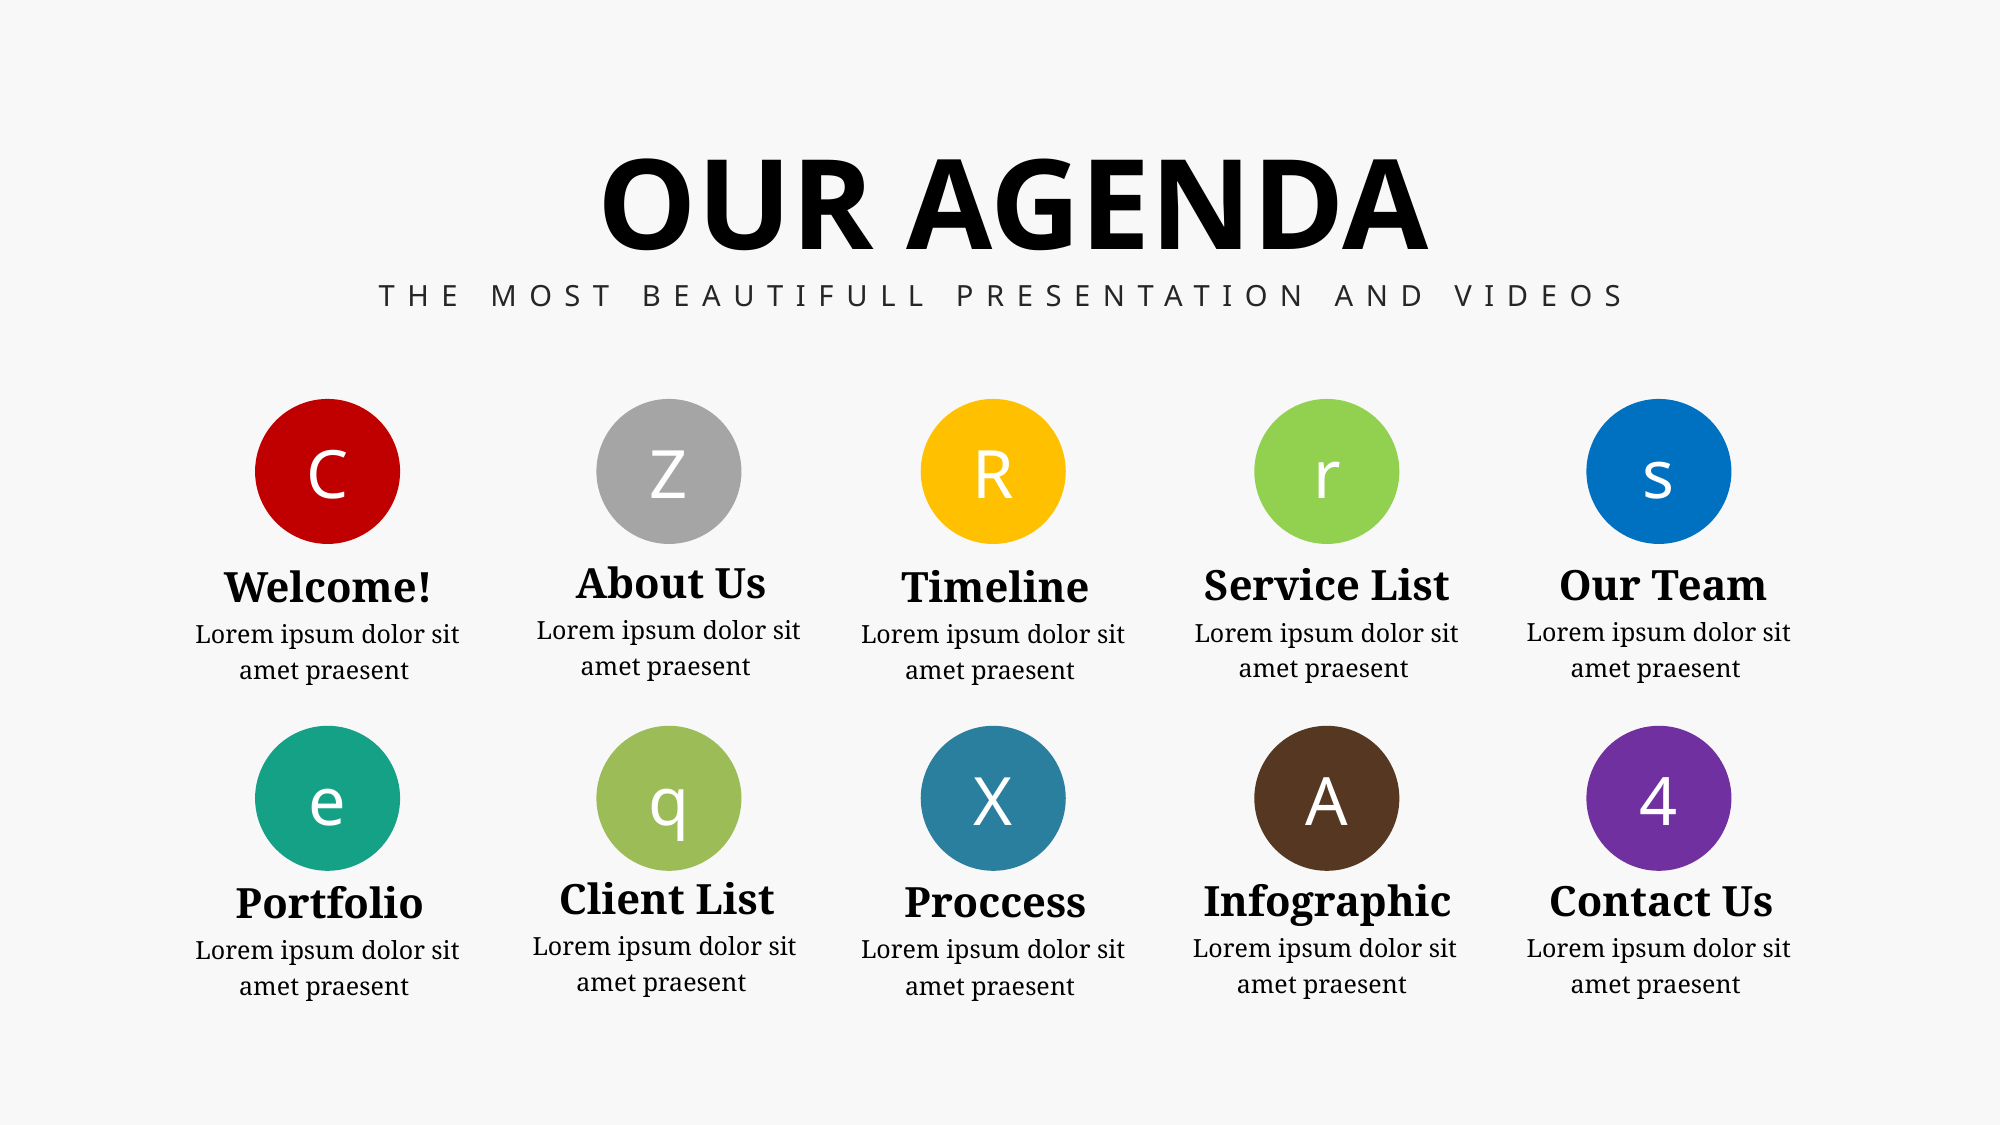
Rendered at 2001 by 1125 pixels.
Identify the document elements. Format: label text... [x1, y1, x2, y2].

text_box Z [595, 397, 743, 541]
text_box R [919, 397, 1067, 545]
text_box s [1585, 397, 1733, 543]
text_box C [254, 397, 402, 545]
text_box A [1253, 724, 1401, 859]
text_box r [1253, 397, 1401, 543]
text_box THE MOST BEAUTIFULL PRESENTATION AND VIDEOS [0, 271, 2000, 319]
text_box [161, 545, 494, 701]
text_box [161, 861, 494, 1017]
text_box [1160, 543, 1493, 700]
text_box 4 [1585, 724, 1733, 859]
text_box e [254, 724, 402, 861]
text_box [502, 541, 836, 698]
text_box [827, 545, 1160, 701]
text_box q [595, 724, 743, 857]
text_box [1159, 859, 1492, 1015]
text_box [1492, 859, 1825, 1015]
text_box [827, 860, 1160, 1017]
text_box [498, 857, 831, 1013]
text_box OUR AGENDA [543, 117, 1483, 271]
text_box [1493, 543, 1825, 699]
text_box X [919, 724, 1067, 860]
